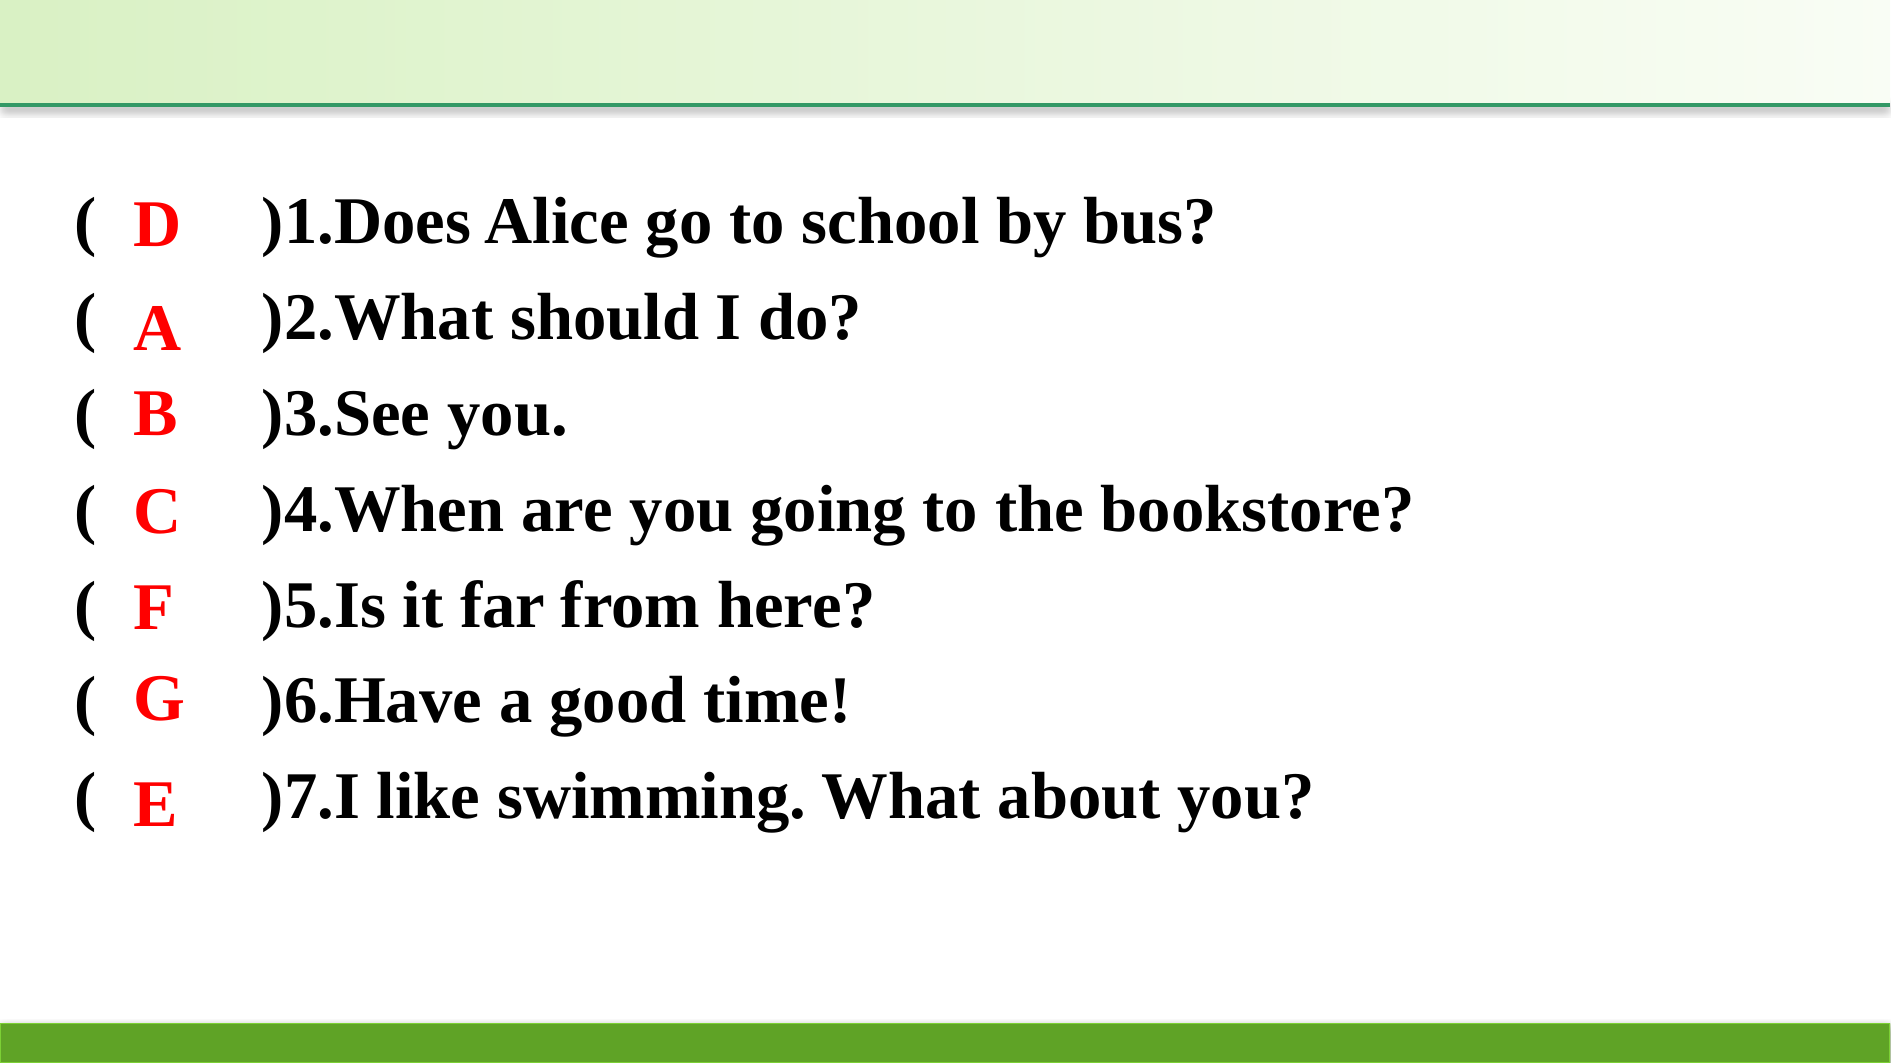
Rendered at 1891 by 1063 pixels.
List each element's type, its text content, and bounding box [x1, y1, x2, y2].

text_box A [118, 260, 197, 371]
text_box G [118, 630, 201, 741]
text_box E [118, 736, 193, 848]
text_box B [118, 345, 193, 443]
text_box F [118, 539, 189, 630]
text_box ( )1.Does Alice go to school by bus? ( )2.What should I do? ( )3.See you. ( )4.When are you going to the bookstore? ( )5.Is it far from here? ( )6.Have a good time! ( )7.I like swimming. What about you? [59, 153, 1833, 840]
text_box D [118, 156, 197, 260]
text_box C [118, 443, 197, 555]
